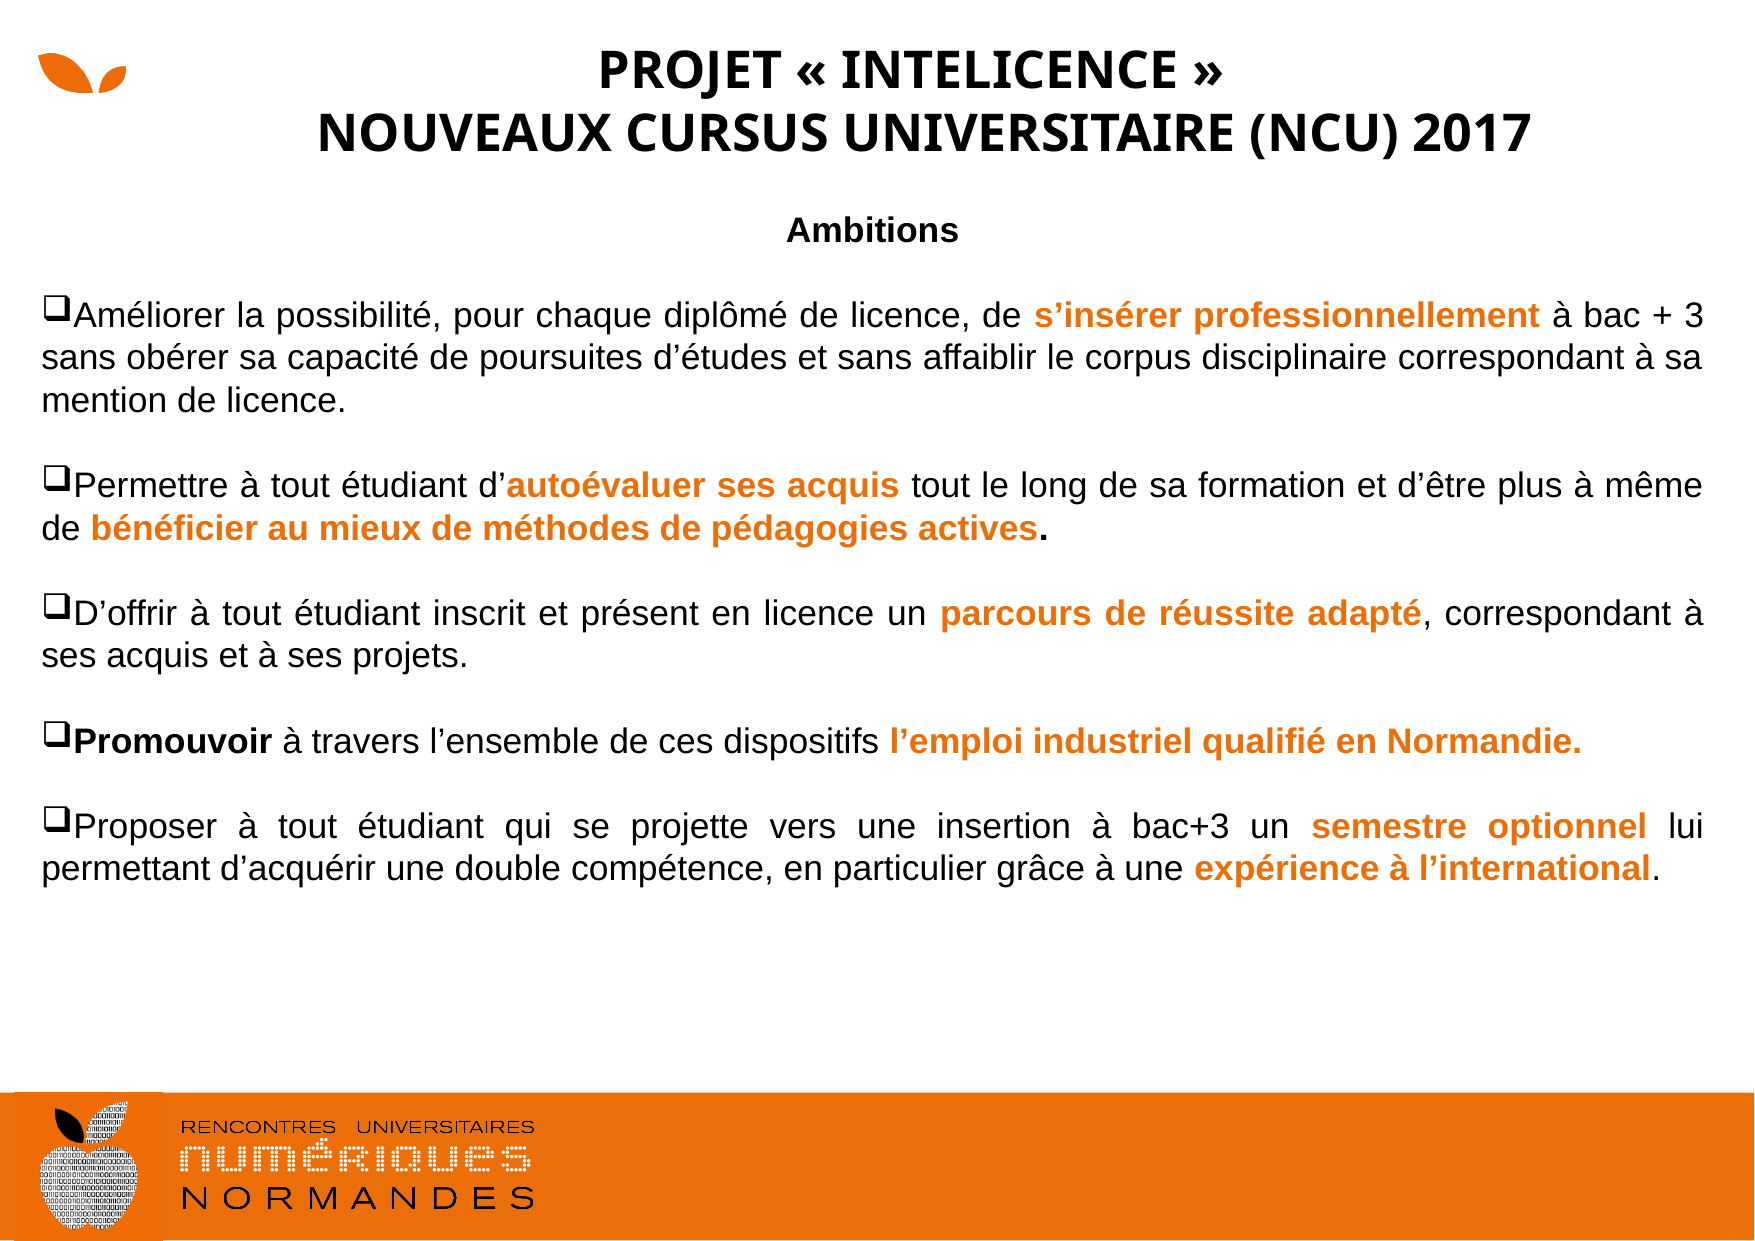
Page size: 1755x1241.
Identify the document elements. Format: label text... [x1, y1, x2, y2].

picture [38, 53, 126, 93]
title Projet « Intelicence » Nouveaux cursus universitaire (NCU) 2017 [144, 29, 1704, 195]
picture [180, 1118, 541, 1217]
picture [14, 1092, 163, 1241]
list Ambitions Améliorer la possibilité, pour chaque diplômé de licence, de s’insérer professionnellement à bac + 3 sans obérer sa capacité de poursuites d’études et sans affaiblir le corpus disciplinaire correspondant à sa mention de licence. Permettre à tout étudiant d’autoévaluer ses acquis tout le long de sa formation et d’être plus à même de bénéficier au mieux de méthodes de pédagogies actives. D’offrir à tout étudiant inscrit et présent en licence un parcours de réussite adapté, correspondant à ses acquis et à ses projets. Promouvoir à travers l’ensemble de ces dispositifs l’emploi industriel qualifié en Normandie. Proposer à tout étudiant qui se projette vers une insertion à bac+3 un semestre optionnel lui permettant d’acquérir une double compétence, en particulier grâce à une expérience à l’international. [41, 206, 1704, 1070]
